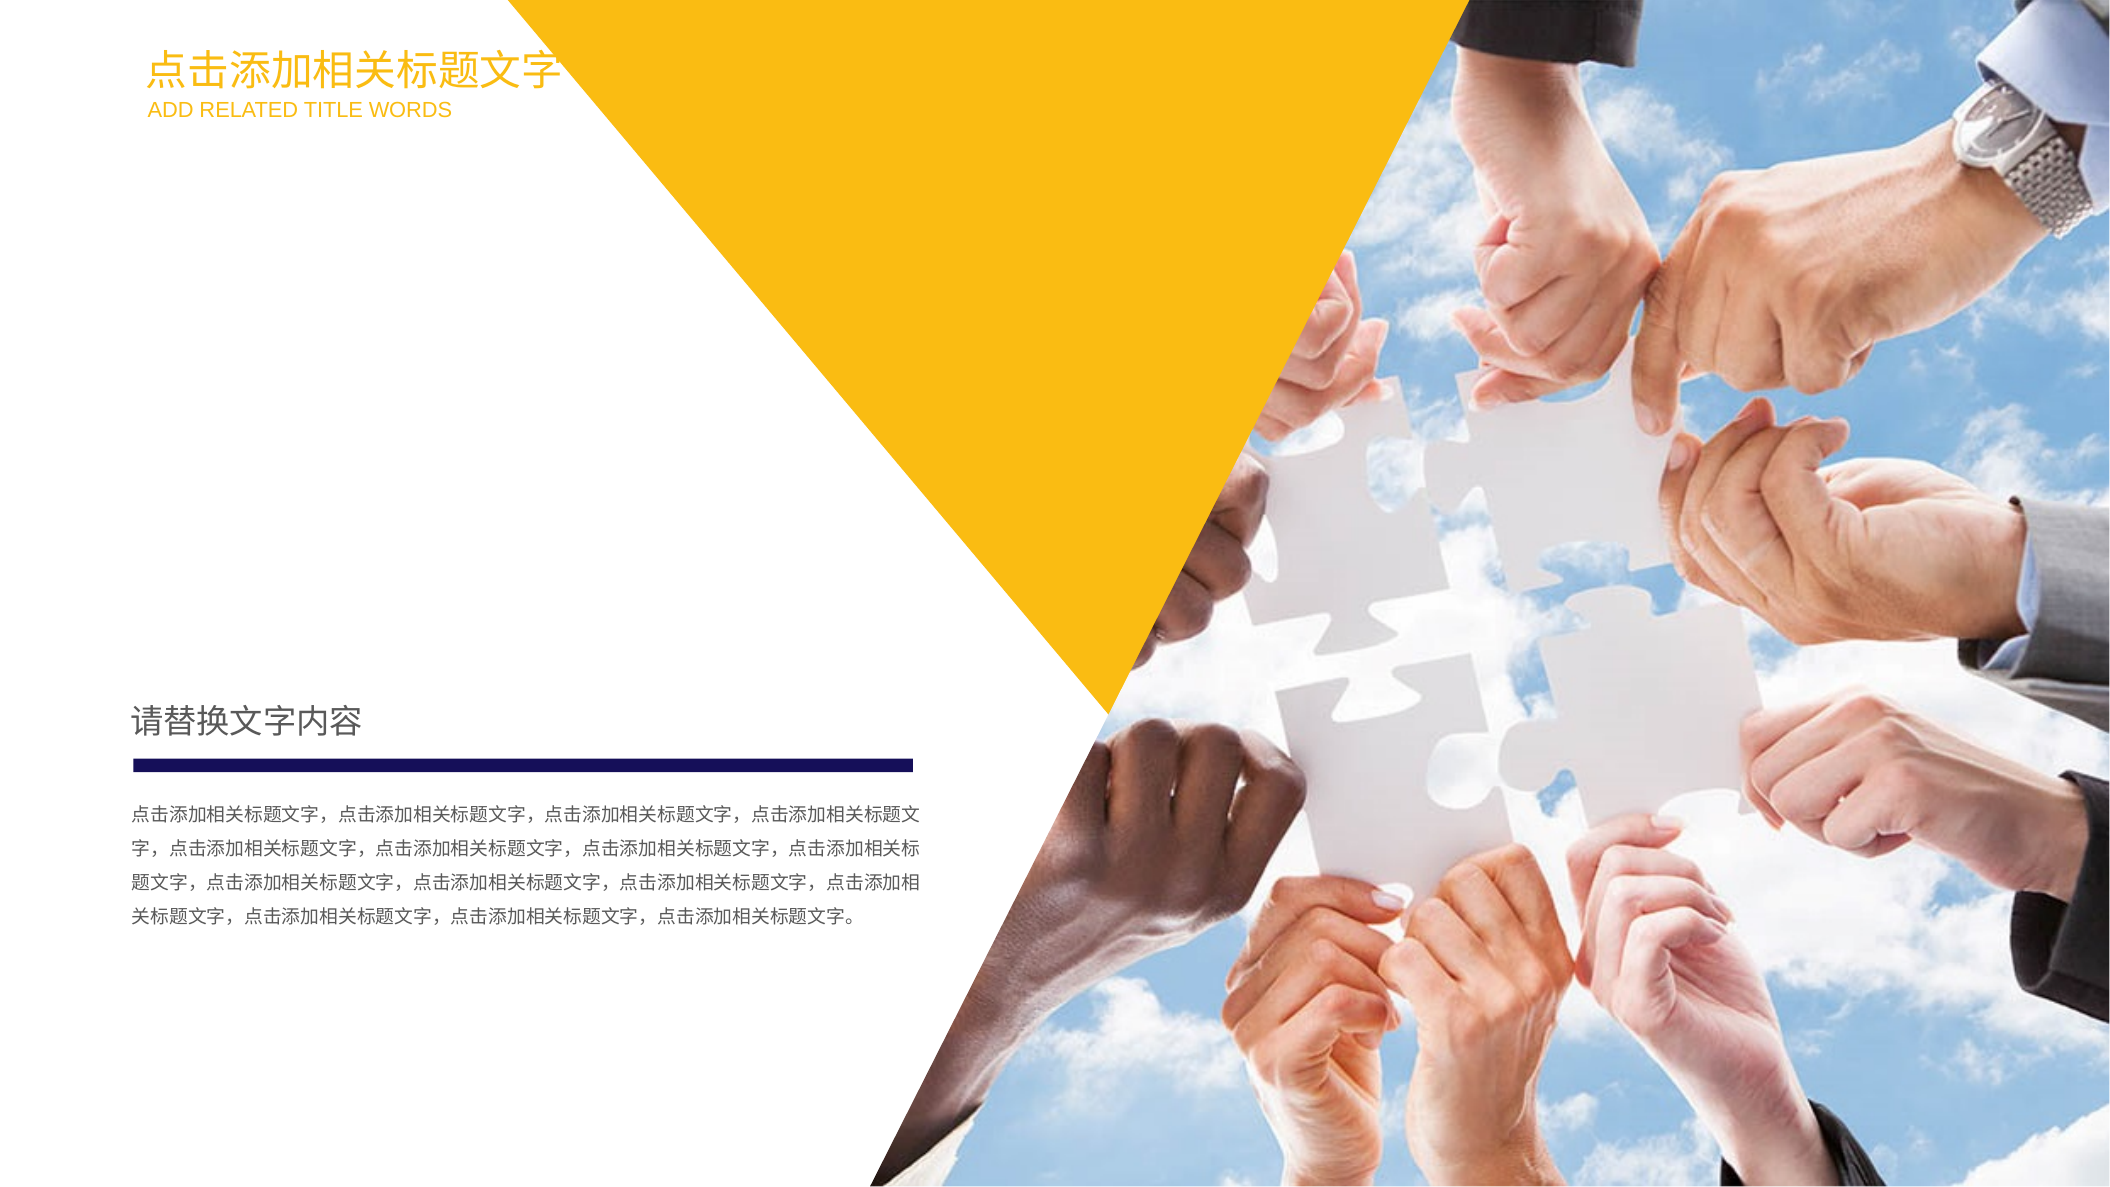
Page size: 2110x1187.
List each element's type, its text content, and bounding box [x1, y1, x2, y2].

text_box [870, 0, 2110, 1187]
text_box ADD RELATED TITLE WORDS [147, 96, 453, 123]
text_box 点击添加相关标题文字 [145, 43, 564, 95]
text_box 请替换文字内容 [115, 692, 393, 748]
text_box 点击添加相关标题文字，点击添加相关标题文字，点击添加相关标题文字，点击添加相关标题文字，点击添加相关标题文字，点击添加相关标题文字，点击添加相关标题文字，点击添加相关标题文字，点击添加相关标题文字，点击添加相关标题文字，点击添加相关标题文字，点击添加相关标题文字，点击添加相关标题文字，点击添加相关标题文字，点击添加相关标题文字。 [116, 784, 936, 935]
text_box [507, 0, 1469, 714]
text_box [132, 758, 914, 773]
